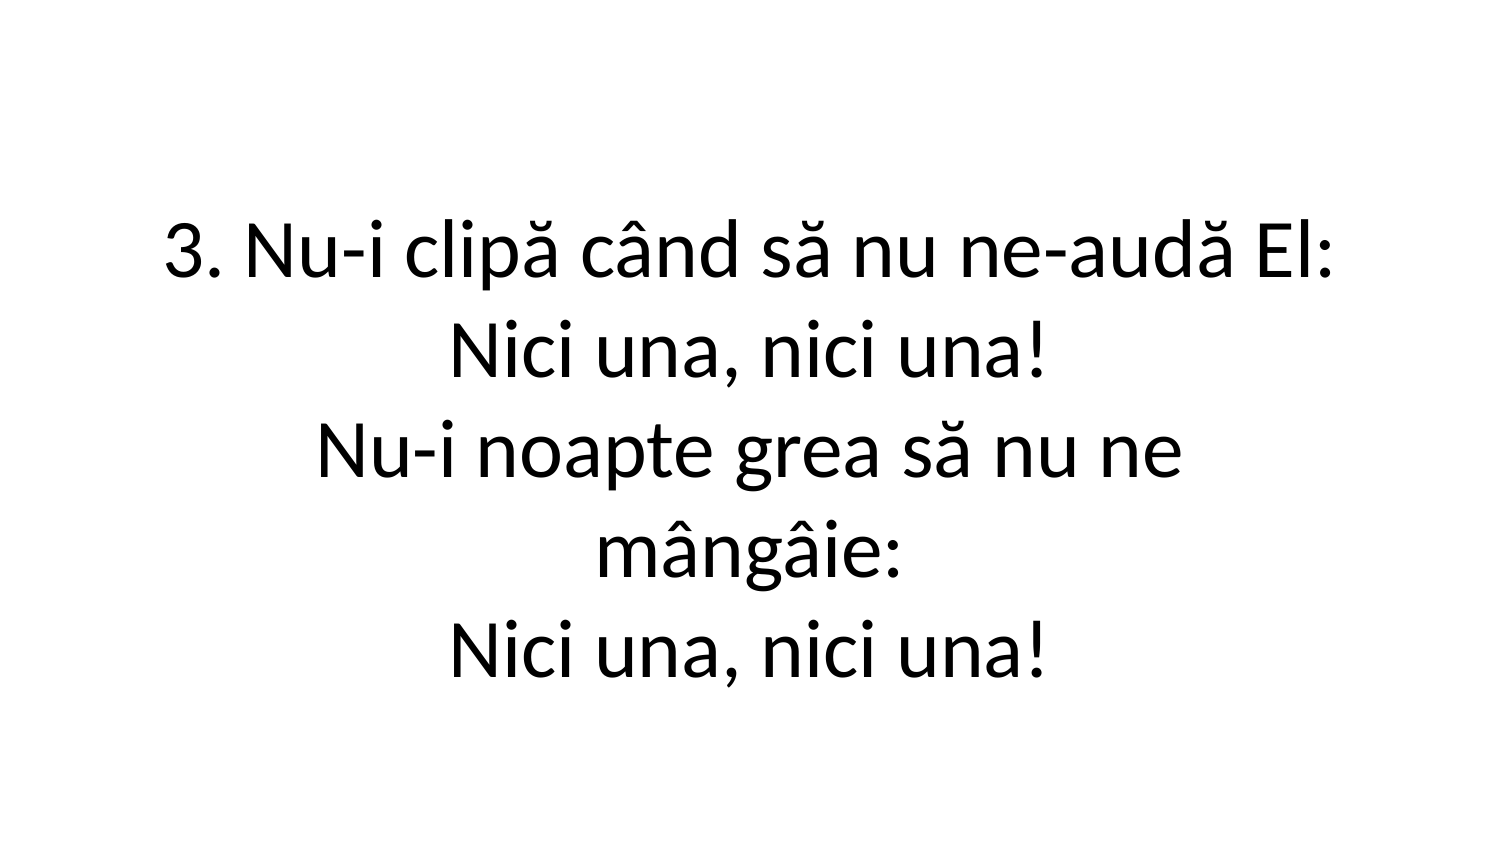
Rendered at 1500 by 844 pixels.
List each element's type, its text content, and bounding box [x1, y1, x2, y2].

text_box 3. Nu-i clipă când să nu ne-audă El: Nici una, nici una! Nu-i noapte grea să nu ne mângâie: Nici una, nici una! [147, 142, 1353, 702]
